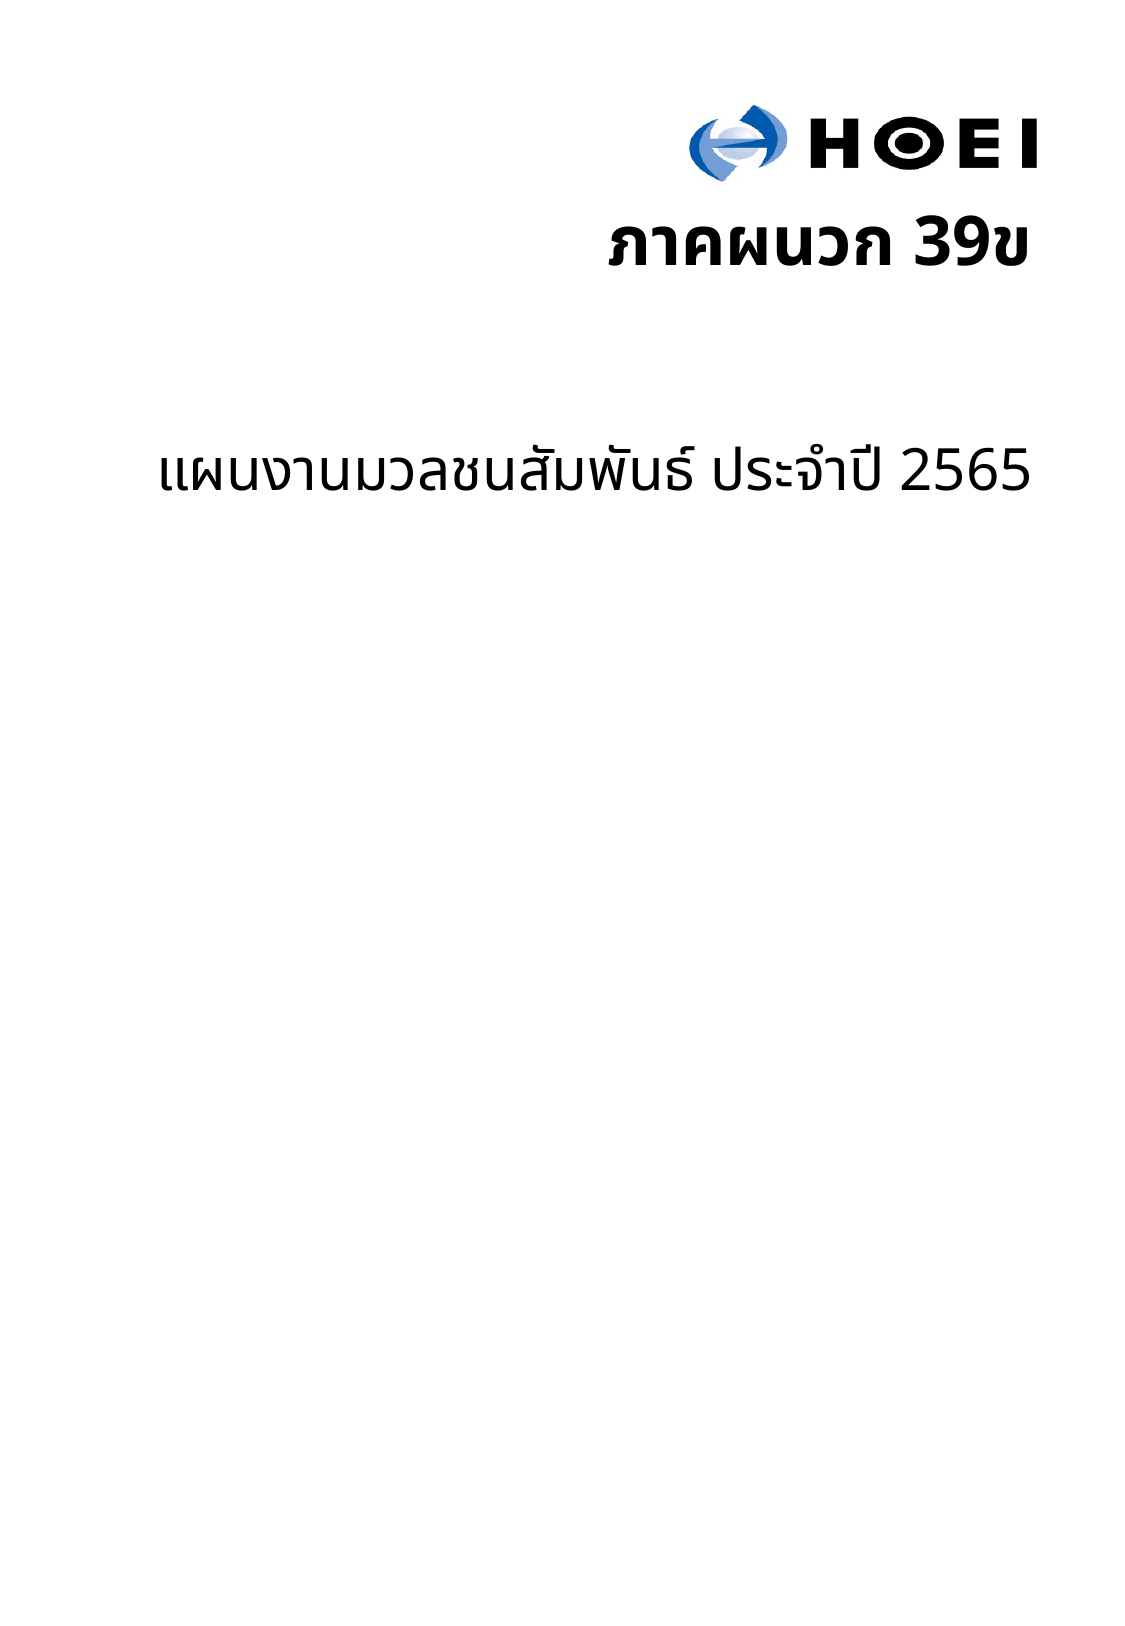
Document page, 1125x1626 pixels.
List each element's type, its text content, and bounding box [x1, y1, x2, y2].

list แผนงานมวลชนสัมพันธ์ ประจำปี 2565 [77, 432, 1048, 1464]
picture [687, 103, 1038, 183]
title ภาคผนวก 39ข [77, 86, 1048, 401]
